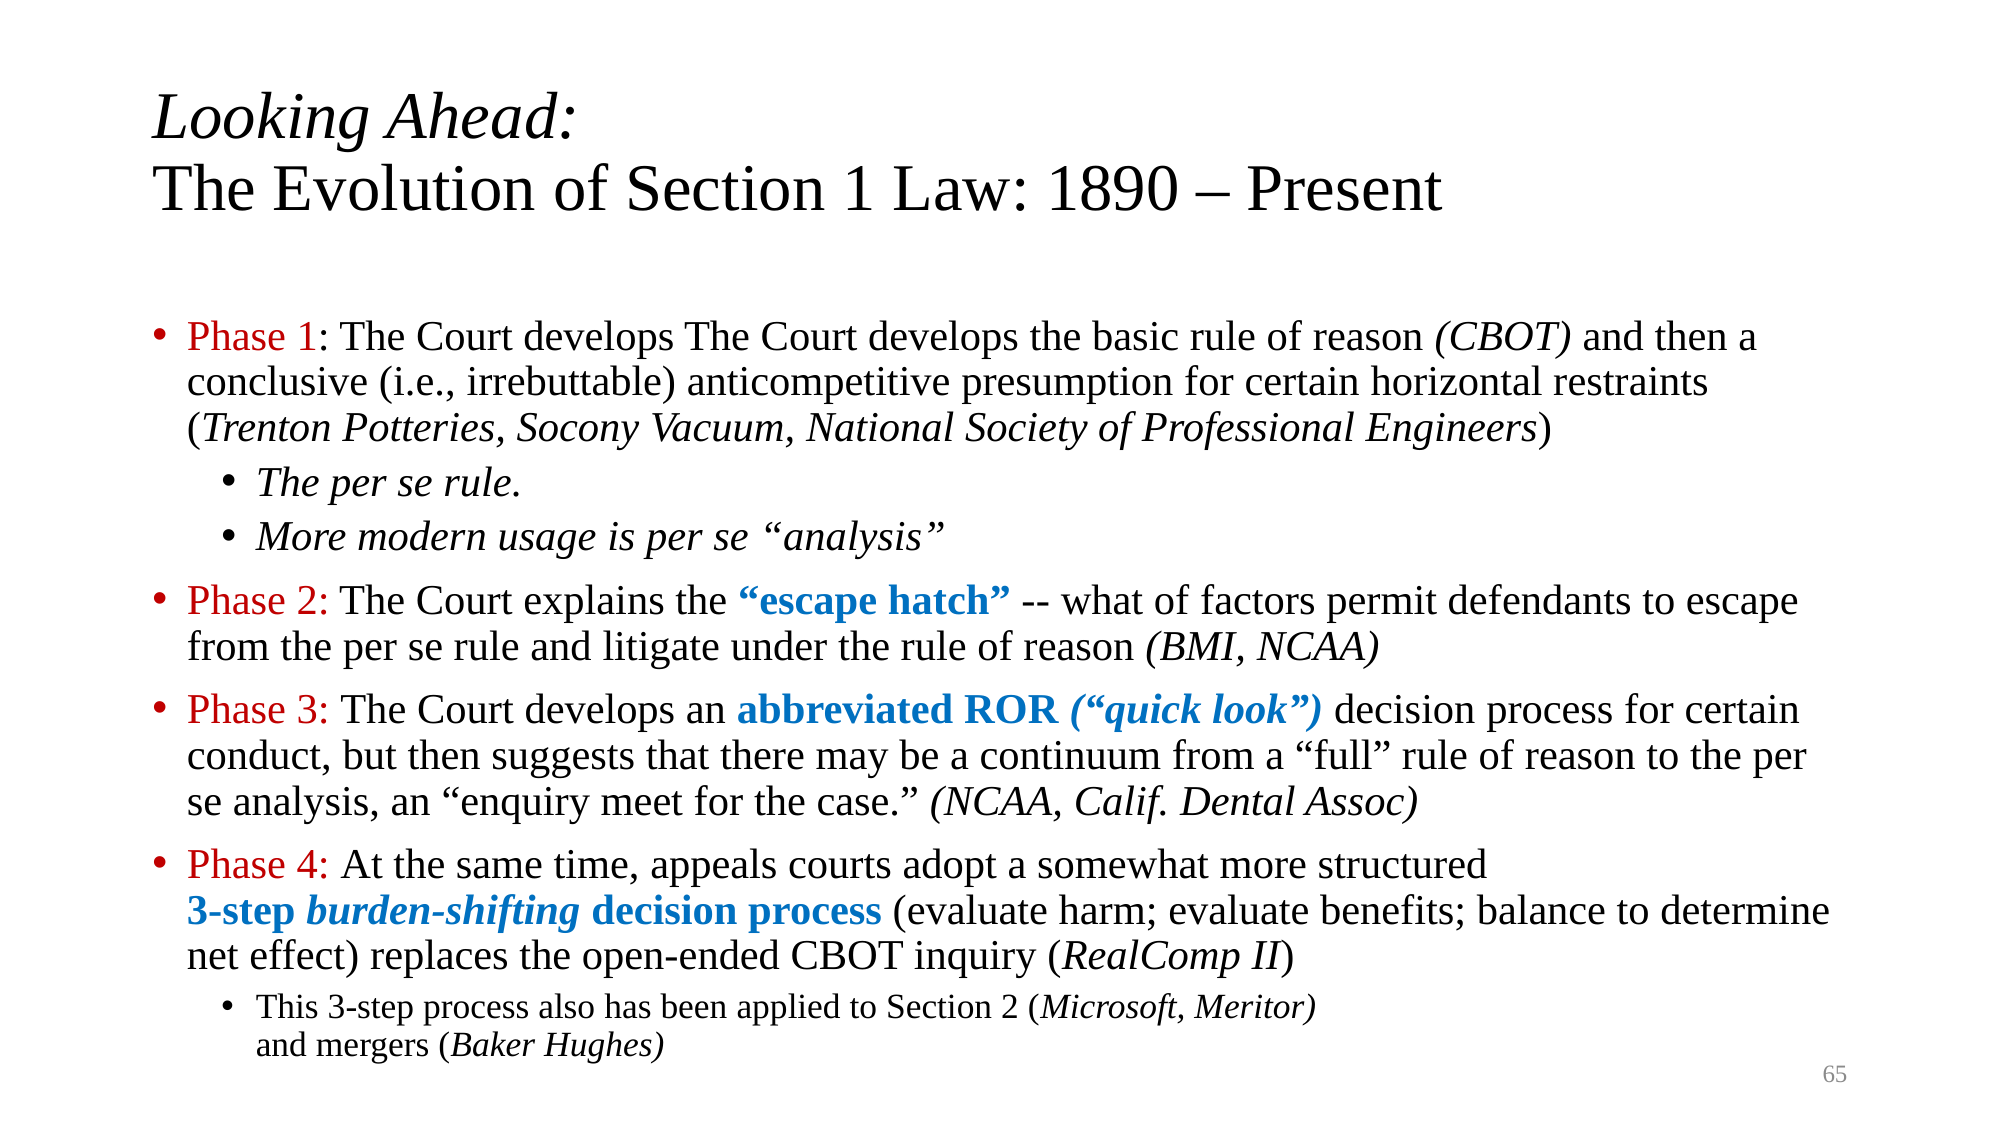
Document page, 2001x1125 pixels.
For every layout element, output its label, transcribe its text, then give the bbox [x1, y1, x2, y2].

title Looking Ahead: The Evolution of Section 1 Law: 1890 – Present [137, 43, 1863, 262]
slide_number 65 [1412, 1042, 1863, 1103]
list Phase 1: The Court develops The Court develops the basic rule of reason (CBOT) and then a conclusive (i.e., irrebuttable) anticompetitive presumption for certain horizontal restraints (Trenton Potteries, Socony Vacuum, National Society of Professional Engineers) The per se rule. More modern usage is per se “analysis” Phase 2: The Court explains the “escape hatch” -- what of factors permit defendants to escape from the per se rule and litigate under the rule of reason (BMI, NCAA) Phase 3: The Court develops an abbreviated ROR (“quick look”) decision process for certain conduct, but then suggests that there may be a continuum from a “full” rule of reason to the per se analysis, an “enquiry meet for the case.” (NCAA, Calif. Dental Assoc) Phase 4: At the same time, appeals courts adopt a somewhat more structured 3-step burden-shifting decision process (evaluate harm; evaluate benefits; balance to determine net effect) replaces the open-ended CBOT inquiry (RealComp II) This 3-step process also has been applied to Section 2 (Microsoft, Meritor) and mergers (Baker Hughes) [137, 305, 1863, 1086]
